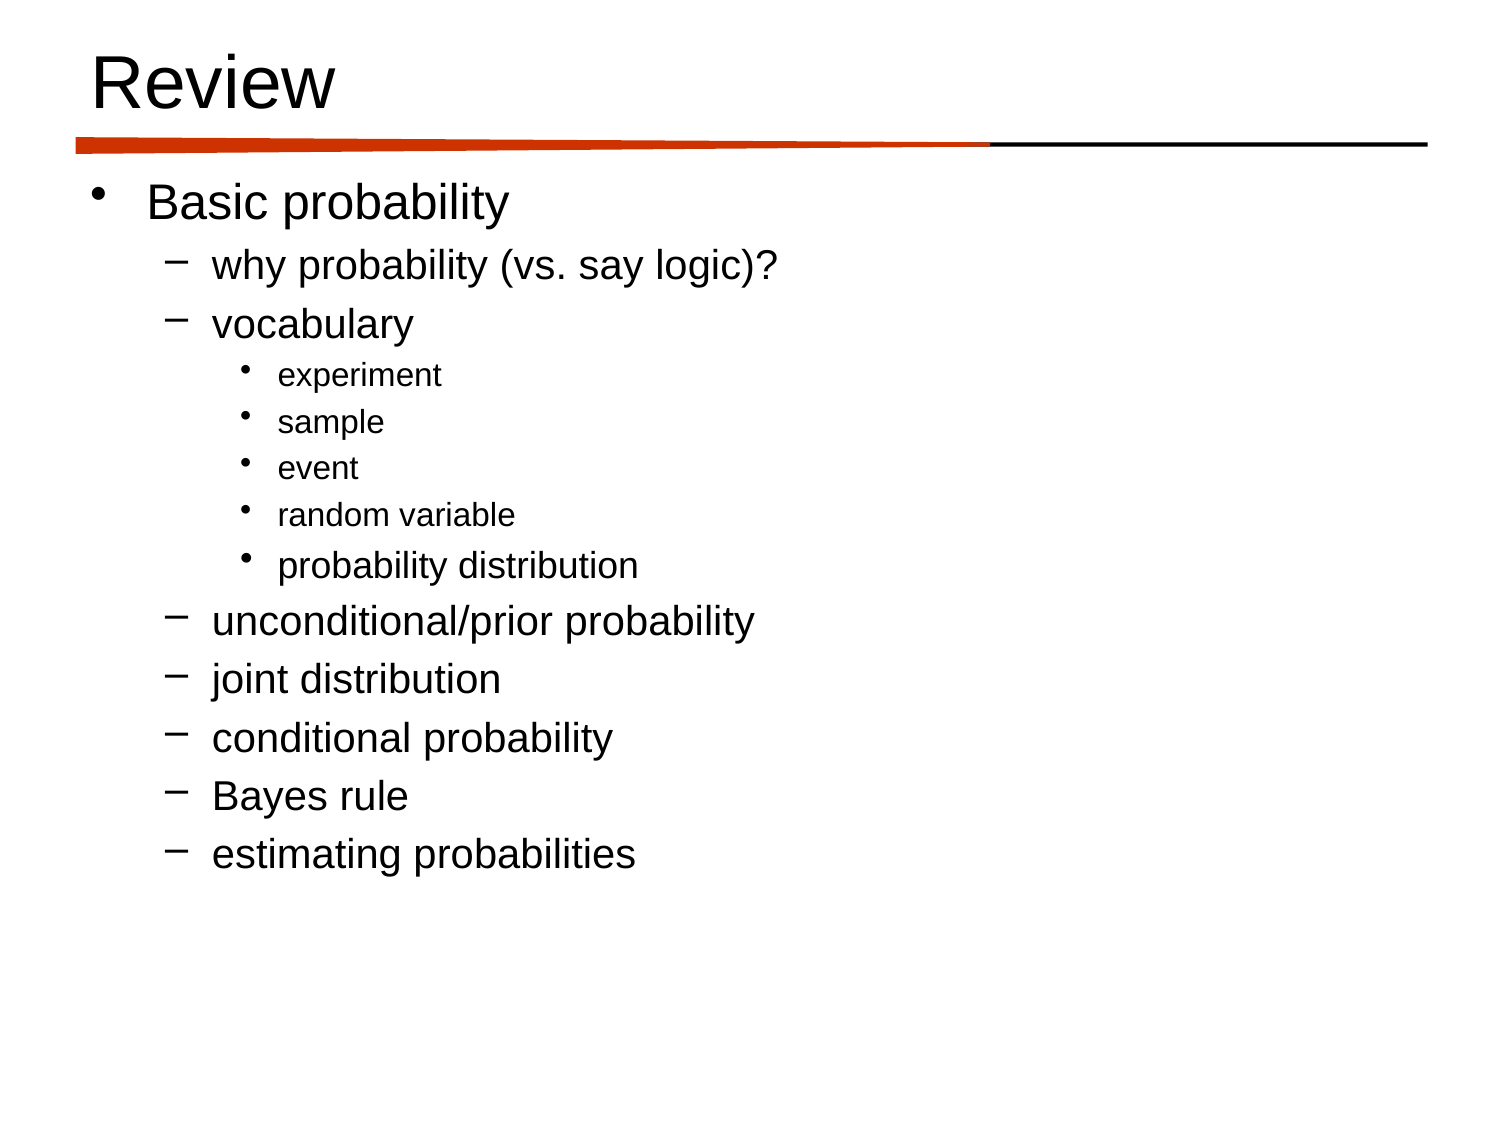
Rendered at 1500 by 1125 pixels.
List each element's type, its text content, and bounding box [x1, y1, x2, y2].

title Review [74, 24, 1426, 133]
list Basic probability why probability (vs. say logic)? vocabulary experiment sample event random variable probability distribution unconditional/prior probability joint distribution conditional probability Bayes rule estimating probabilities [74, 162, 1426, 1006]
